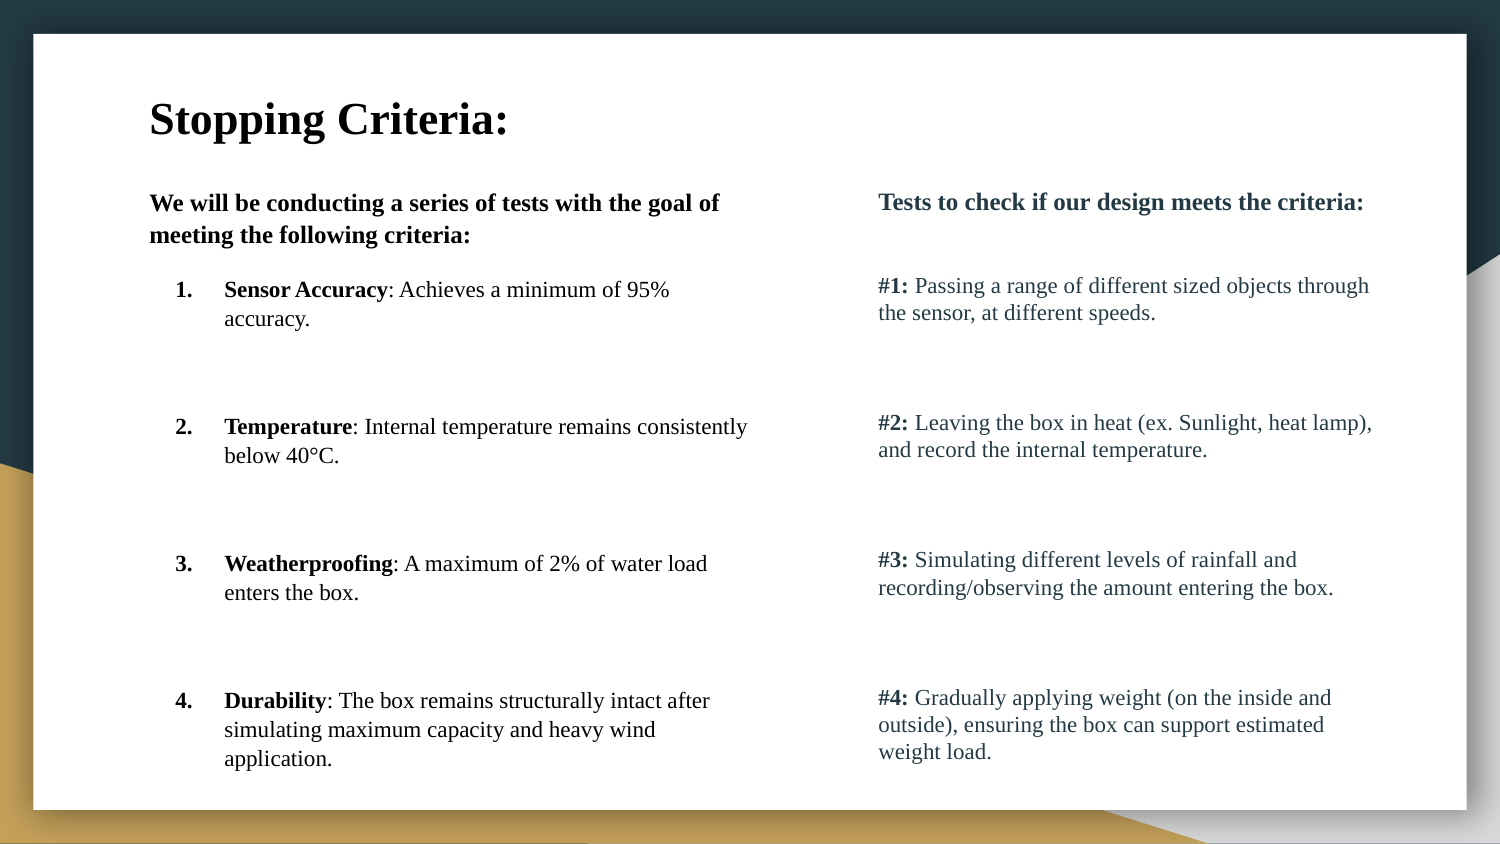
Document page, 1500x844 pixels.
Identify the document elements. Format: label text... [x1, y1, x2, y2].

title Stopping Criteria: [134, 71, 1366, 229]
list We will be conducting a series of tests with the goal of meeting the following criteria: Sensor Accuracy: Achieves a minimum of 95% accuracy. Temperature: Internal temperature remains consistently below 40°C. Weatherproofing: A maximum of 2% of water load enters the box. Durability: The box remains structurally intact after simulating maximum capacity and heavy wind application. [134, 170, 777, 572]
text_box Tests to check if our design meets the criteria: #1: Passing a range of different sized objects through the sensor, at different speeds. #2: Leaving the box in heat (ex. Sunlight, heat lamp), and record the internal temperature. #3: Simulating different levels of rainfall and recording/observing the amount entering the box. #4: Gradually applying weight (on the inside and outside), ensuring the box can support estimated weight load. [863, 170, 1399, 796]
